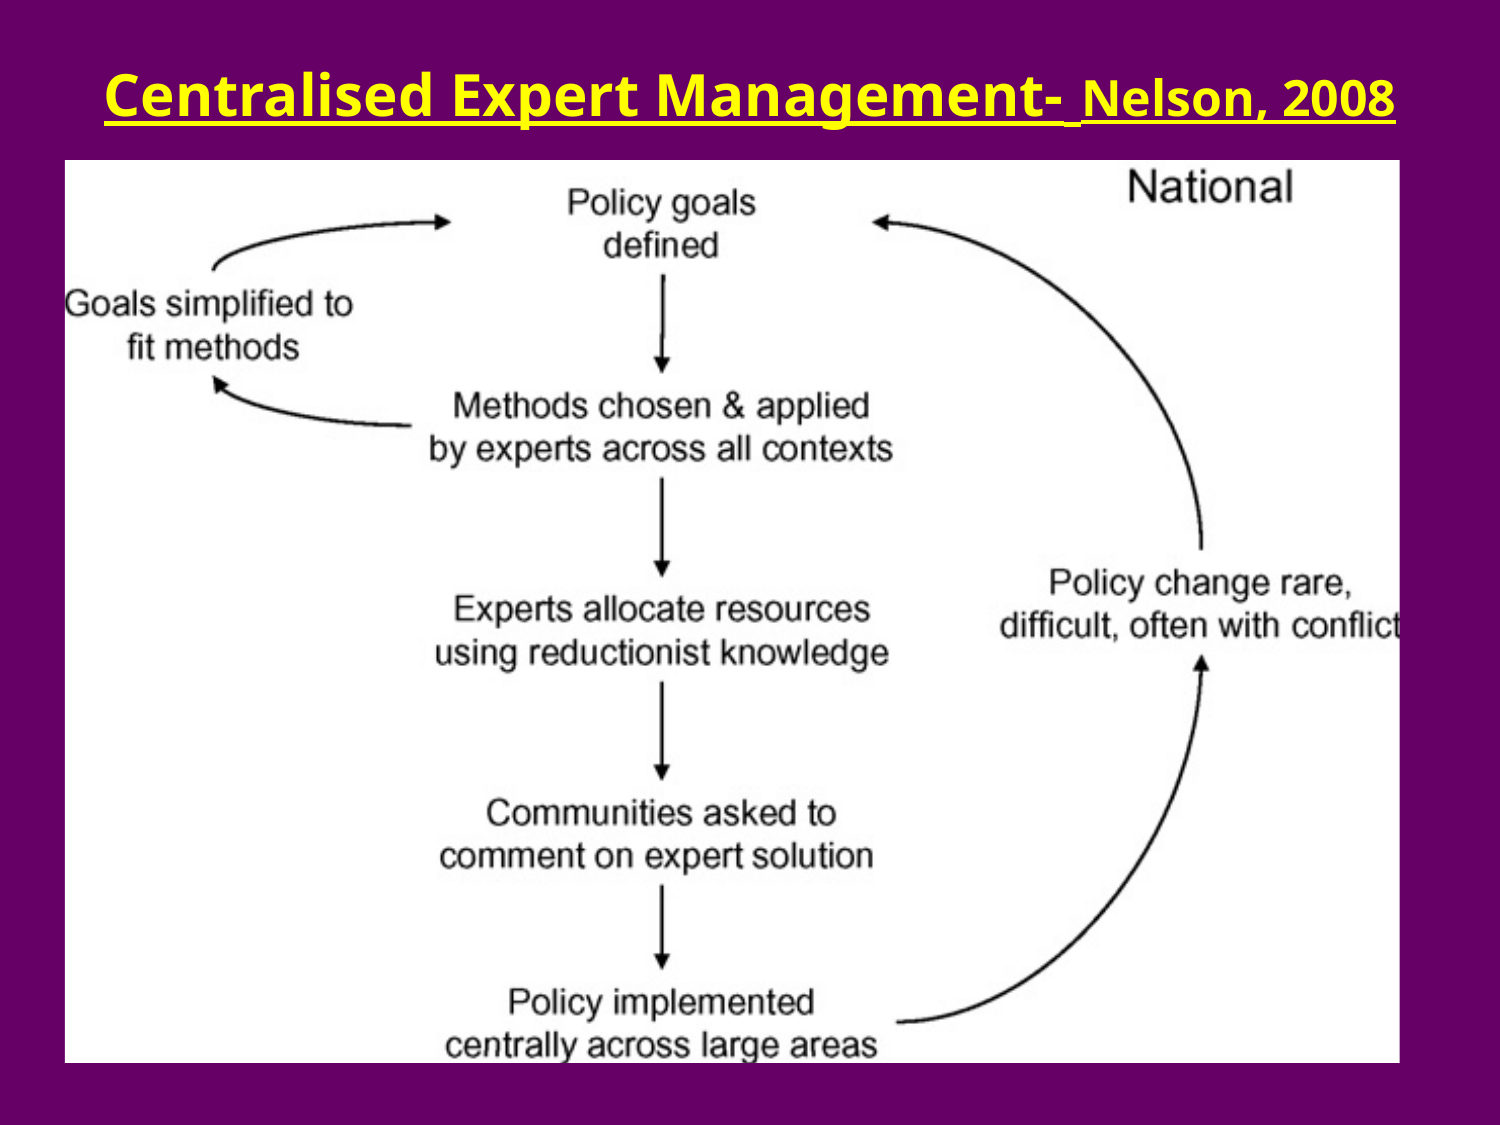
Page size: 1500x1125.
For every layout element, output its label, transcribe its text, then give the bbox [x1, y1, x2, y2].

picture [64, 160, 1400, 1063]
title Centralised Expert Management- Nelson, 2008 [52, 54, 1448, 126]
